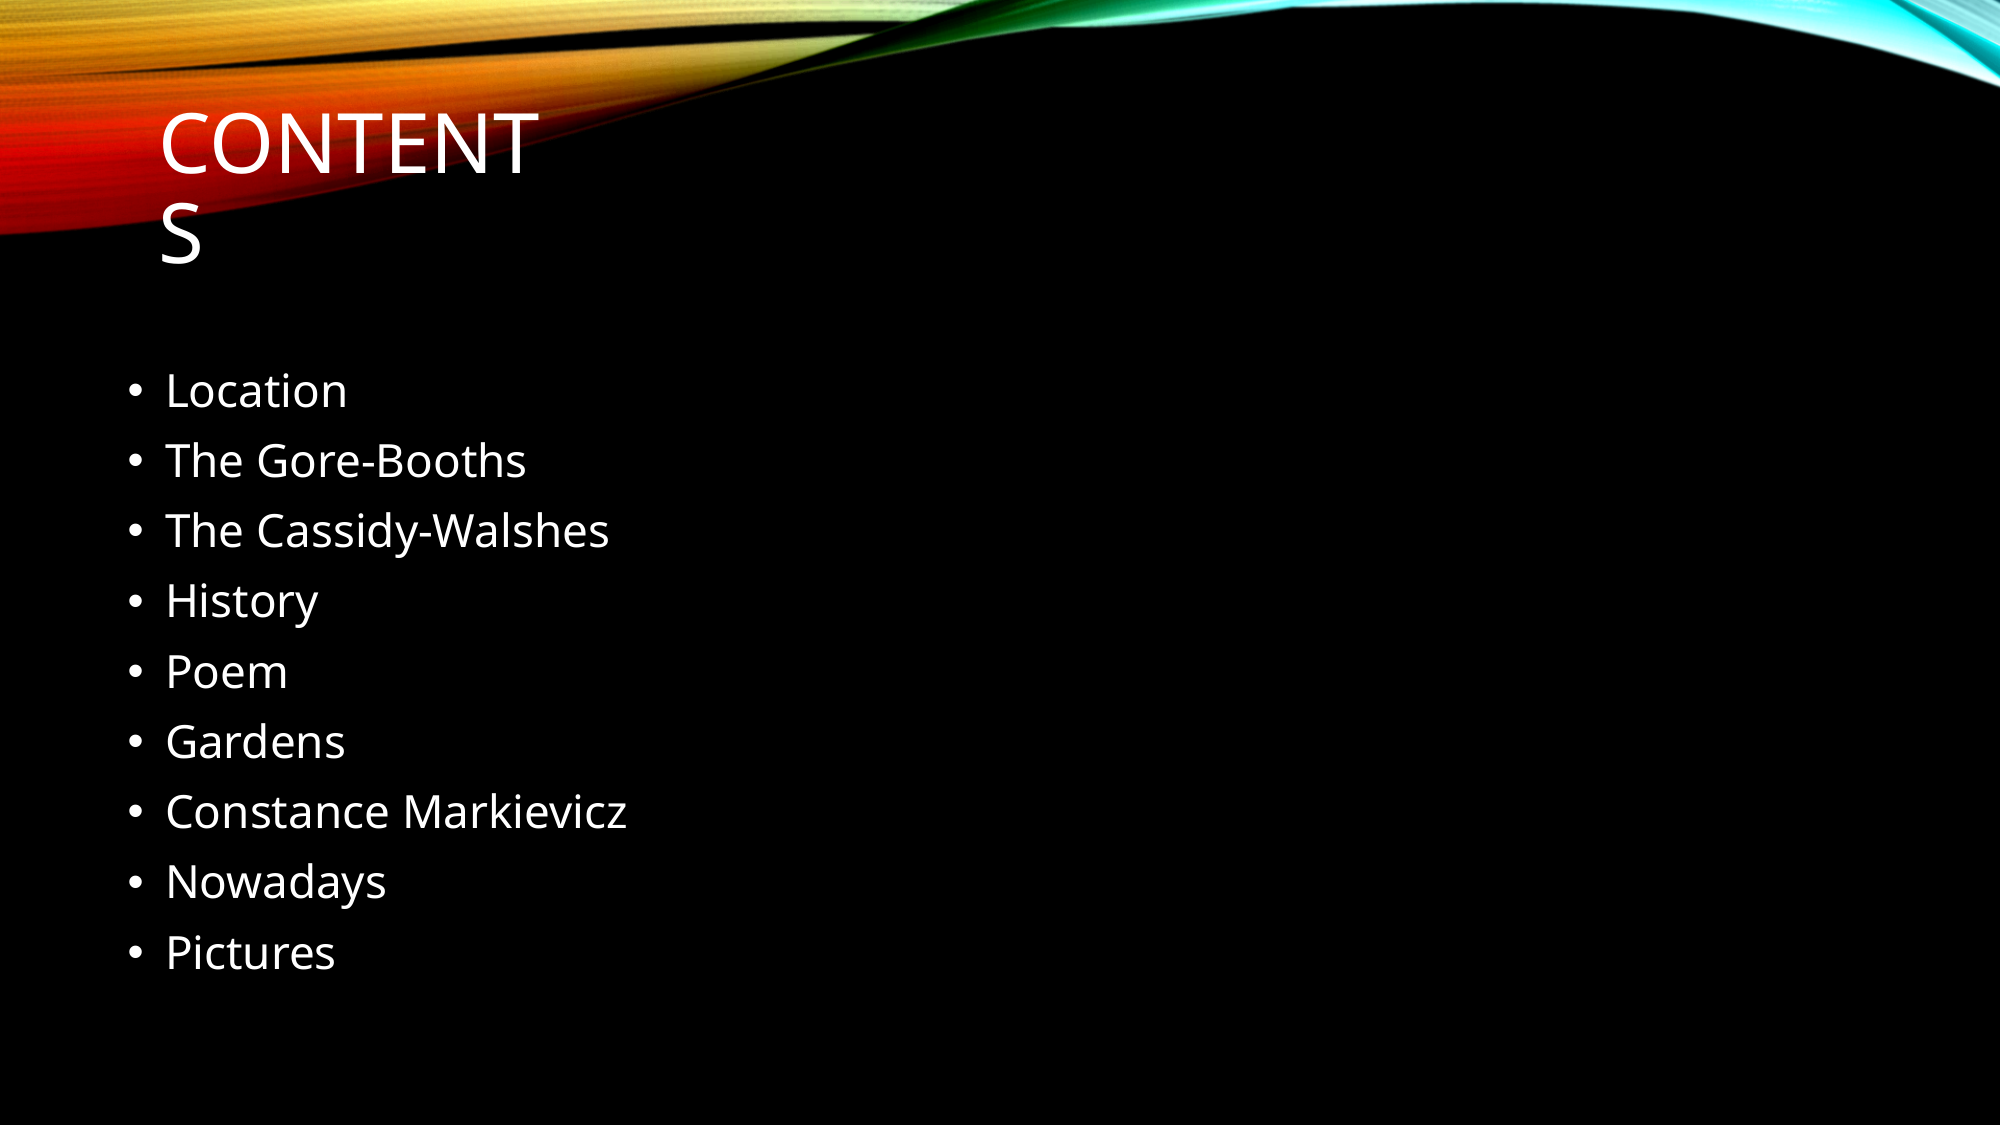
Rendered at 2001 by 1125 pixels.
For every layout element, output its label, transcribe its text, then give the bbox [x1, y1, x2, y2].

picture [0, 0, 2000, 237]
title Contents [143, 85, 573, 298]
list Location The Gore-Booths The Cassidy-Walshes History Poem Gardens Constance Markievicz Nowadays Pictures [112, 360, 1888, 1021]
